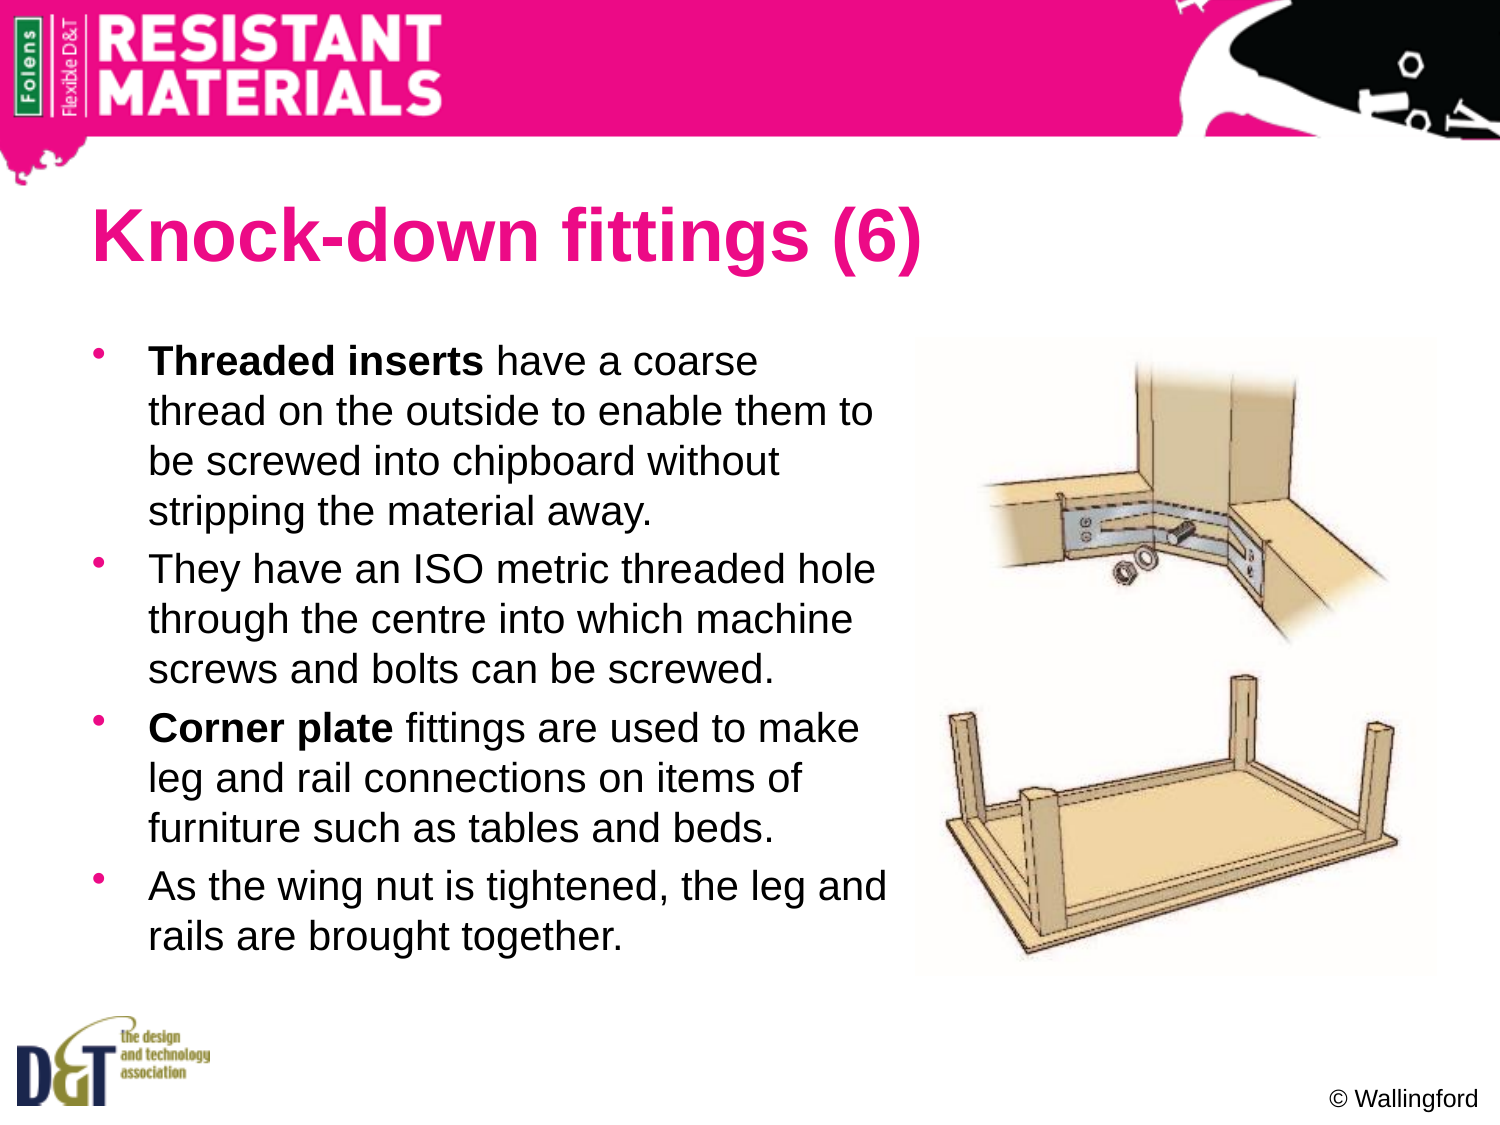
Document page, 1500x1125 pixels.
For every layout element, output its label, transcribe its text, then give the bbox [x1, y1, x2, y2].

text_box © Wallingford [1257, 1074, 1495, 1125]
picture [0, 0, 1500, 1125]
title Knock-down fittings (6) [76, 160, 1427, 301]
list Threaded inserts have a coarse thread on the outside to enable them to be screwed into chipboard without stripping the material away. They have an ISO metric threaded hole through the centre into which machine screws and bolts can be screwed. Corner plate fittings are used to make leg and rail connections on items of furniture such as tables and beds. As the wing nut is tightened, the leg and rails are brought together. [76, 326, 904, 1005]
